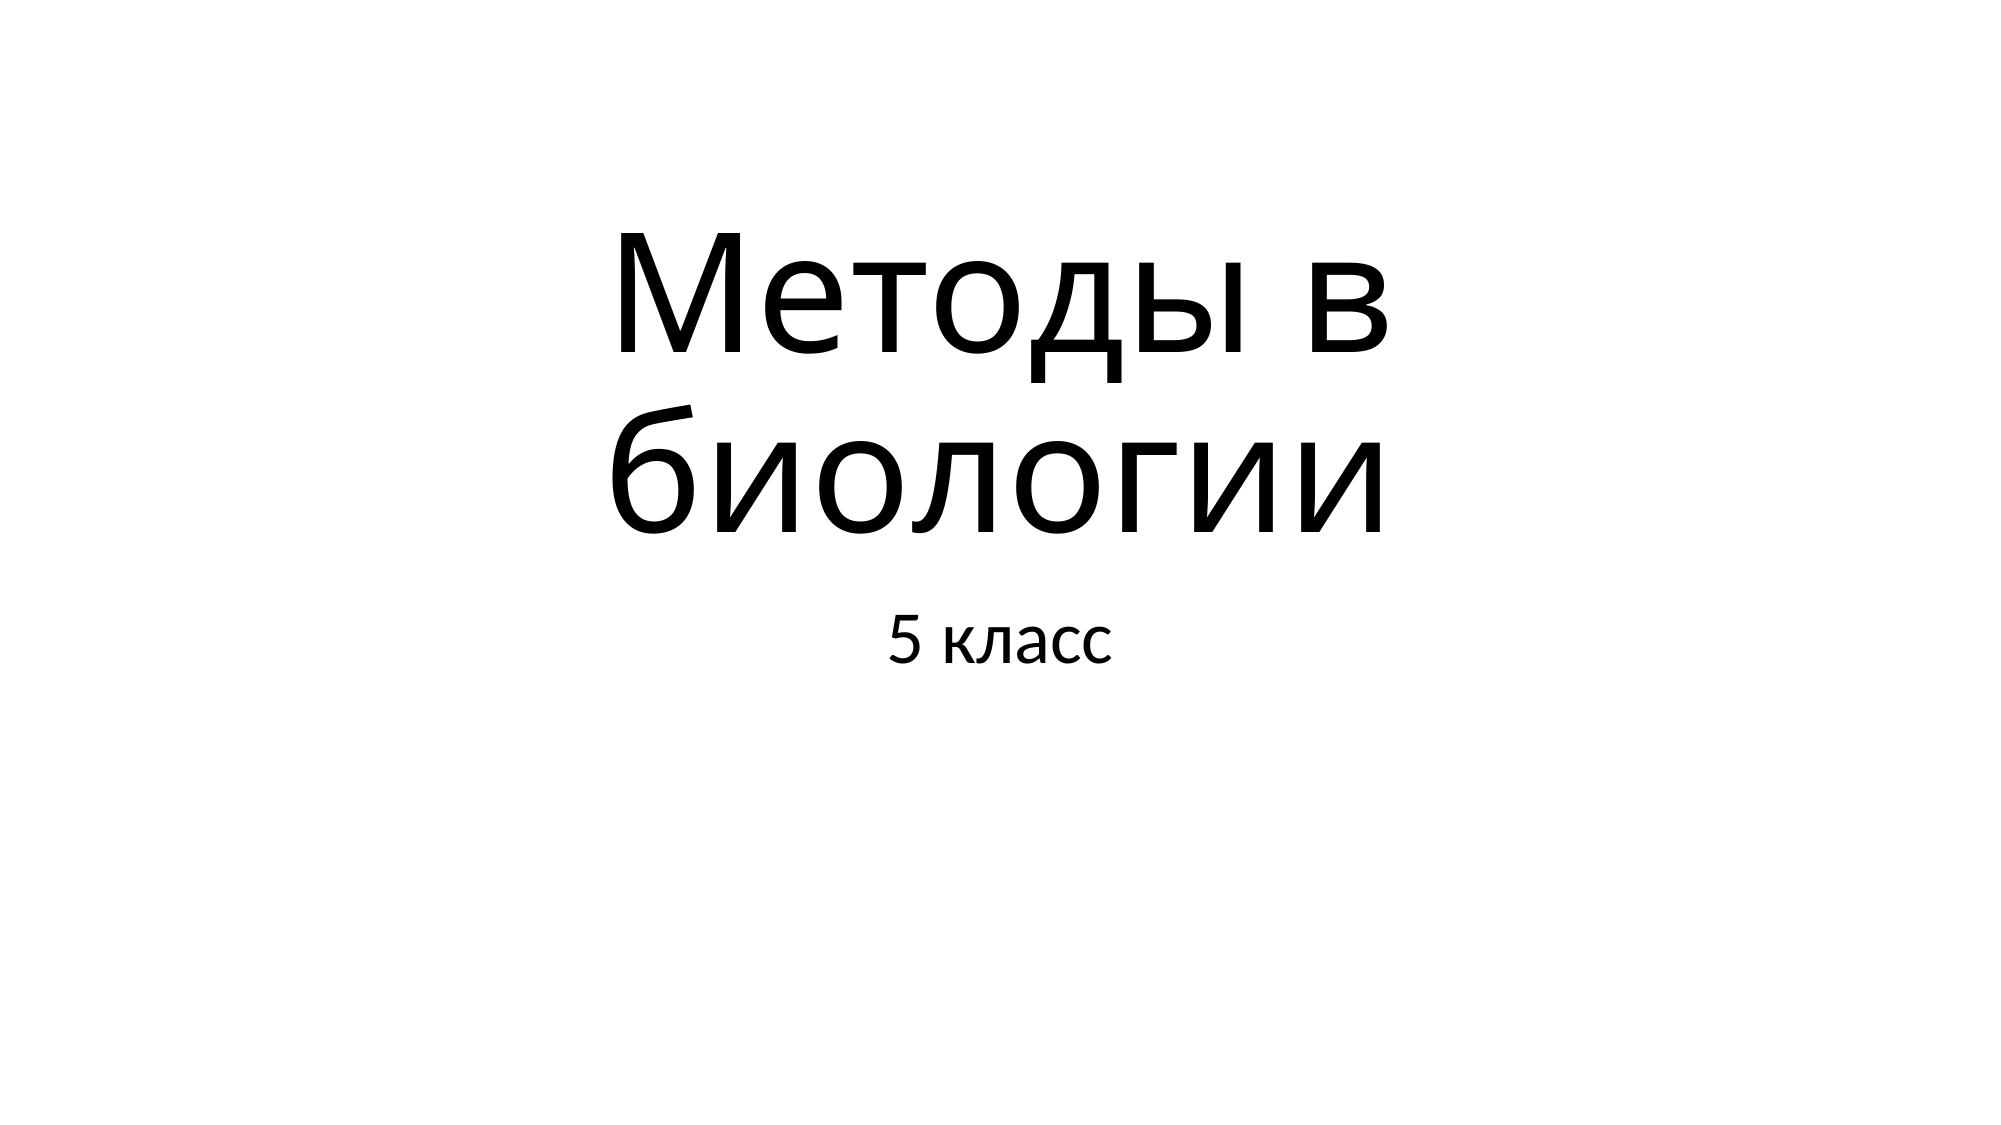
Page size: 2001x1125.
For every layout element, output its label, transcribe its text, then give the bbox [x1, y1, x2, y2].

subtitle 5 класс [249, 590, 1750, 863]
title Методы в биологии [249, 184, 1750, 576]
